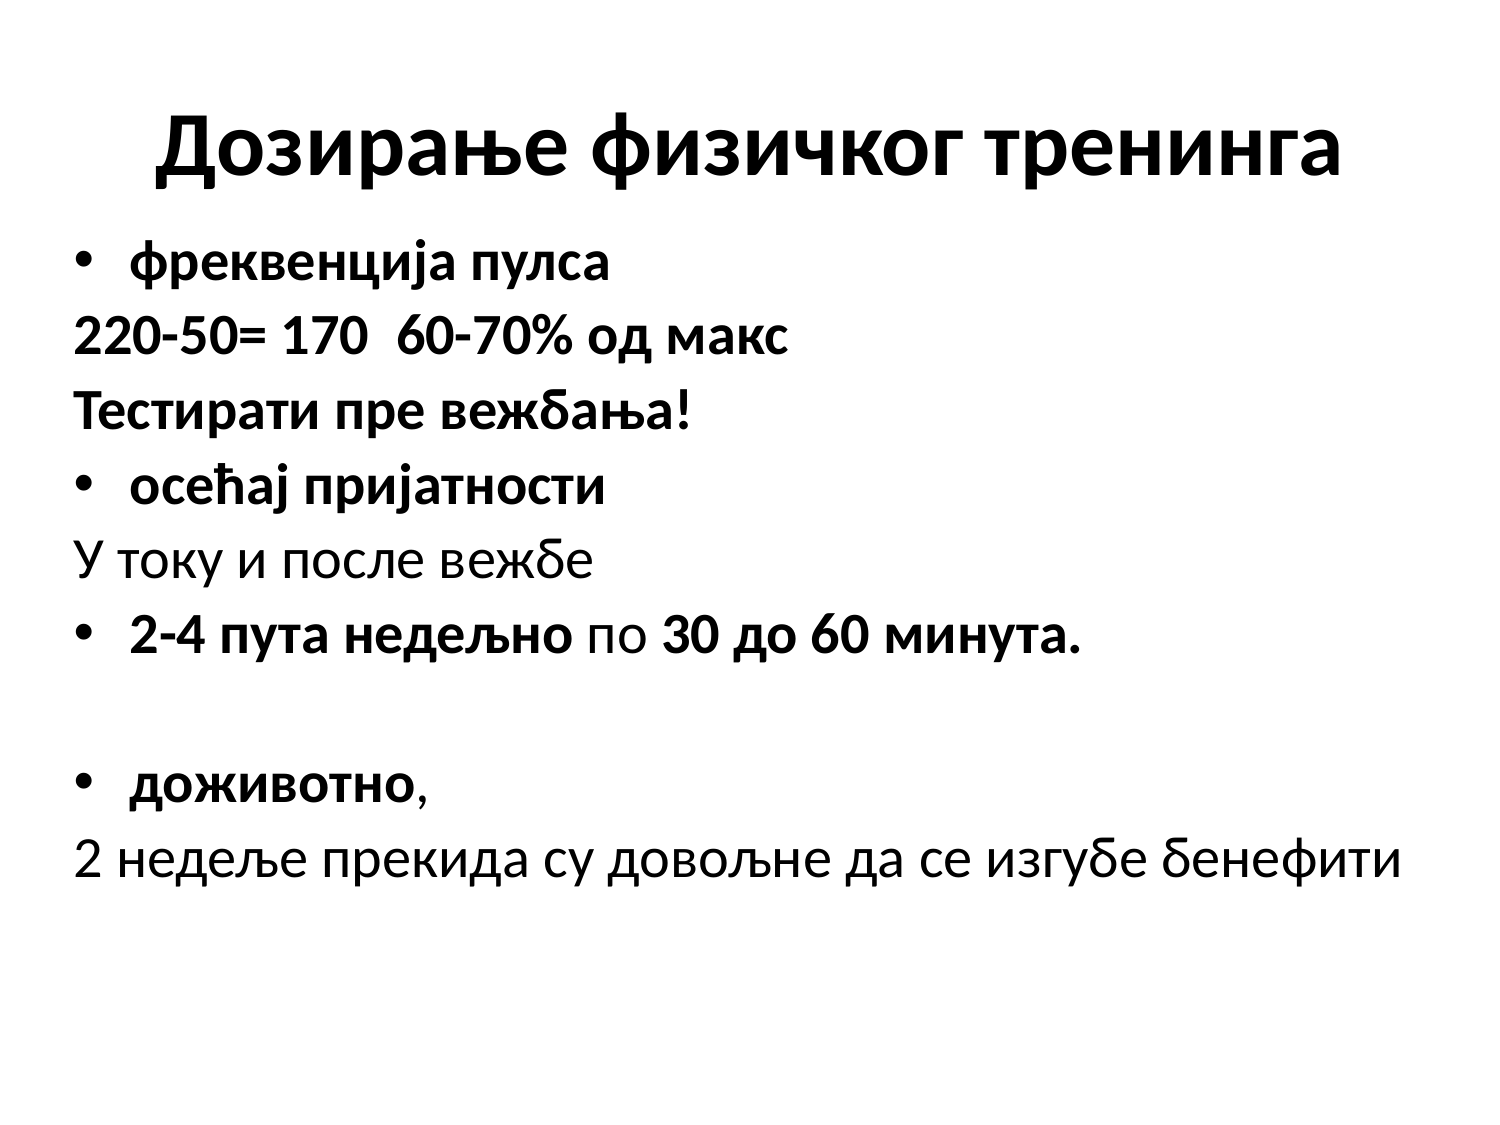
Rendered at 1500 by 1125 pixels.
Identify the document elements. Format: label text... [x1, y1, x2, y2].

title Дозирање физичког тренинга [75, 45, 1425, 222]
list фреквенција пулса 220-50= 170 60-70% од макс Тестирати пре вежбања! осећај пријатности У току и после вежбе 2-4 пута недељно по 30 до 60 минута. доживотно, 2 недеље прекида су довољне да се изгубе бенефити [58, 222, 1442, 992]
